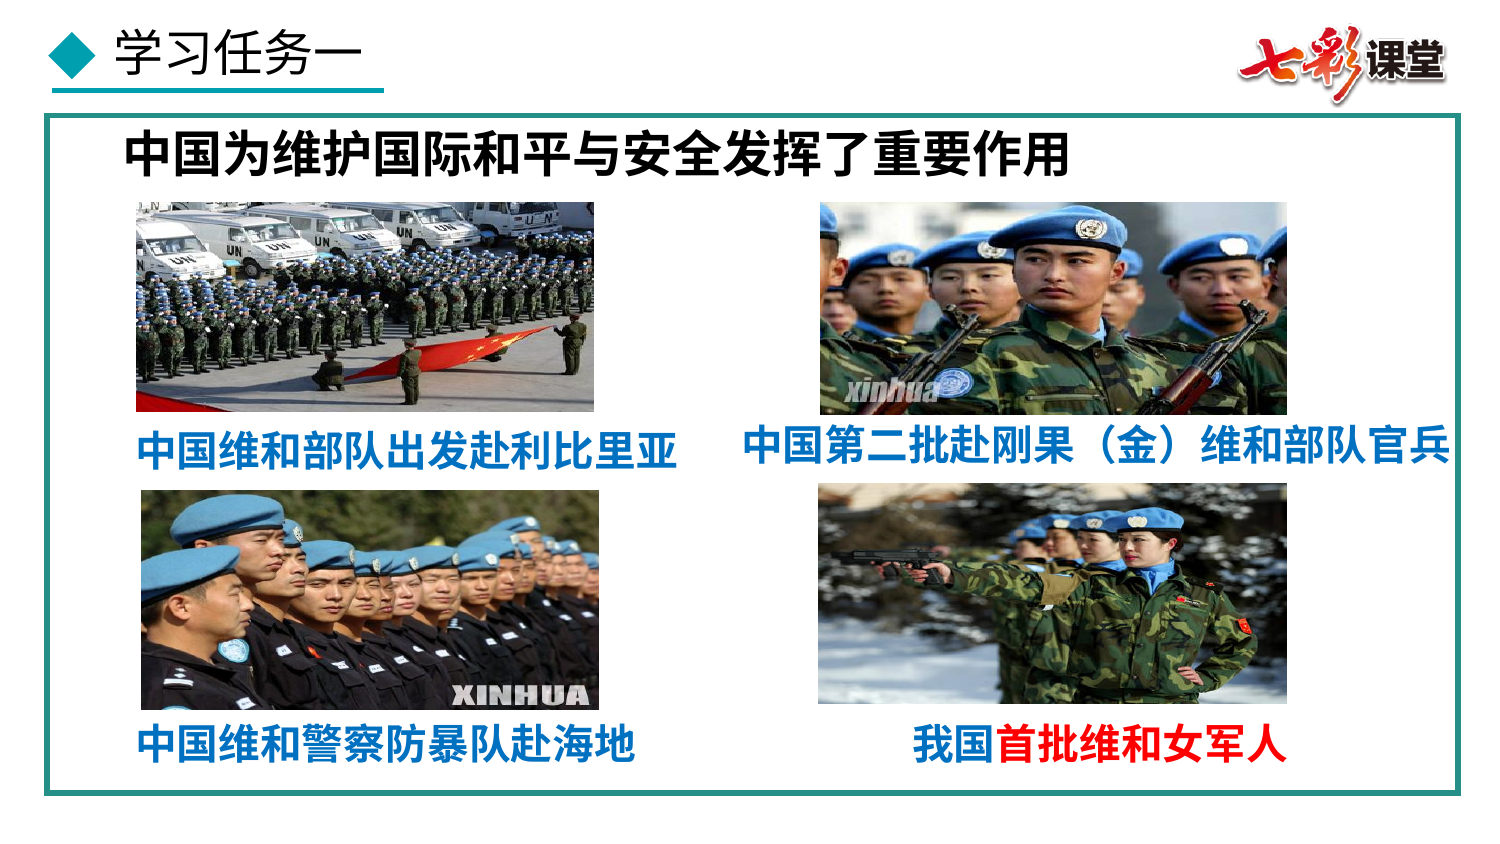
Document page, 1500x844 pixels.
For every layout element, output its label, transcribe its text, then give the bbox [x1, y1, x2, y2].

text_box 中国第二批赴刚果（金）维和部队官兵 [726, 411, 1215, 450]
text_box 中国为维护国际和平与安全发挥了重要作用 [107, 114, 1244, 161]
picture [817, 483, 1287, 705]
picture [819, 201, 1287, 415]
text_box 中国维和警察防暴队赴海地 [120, 710, 698, 749]
text_box 中国维和部队出发赴利比里亚 [120, 417, 620, 456]
picture [1234, 20, 1451, 108]
picture [141, 490, 599, 711]
picture [136, 201, 594, 412]
text_box 我国首批维和女军人 [897, 710, 1168, 749]
